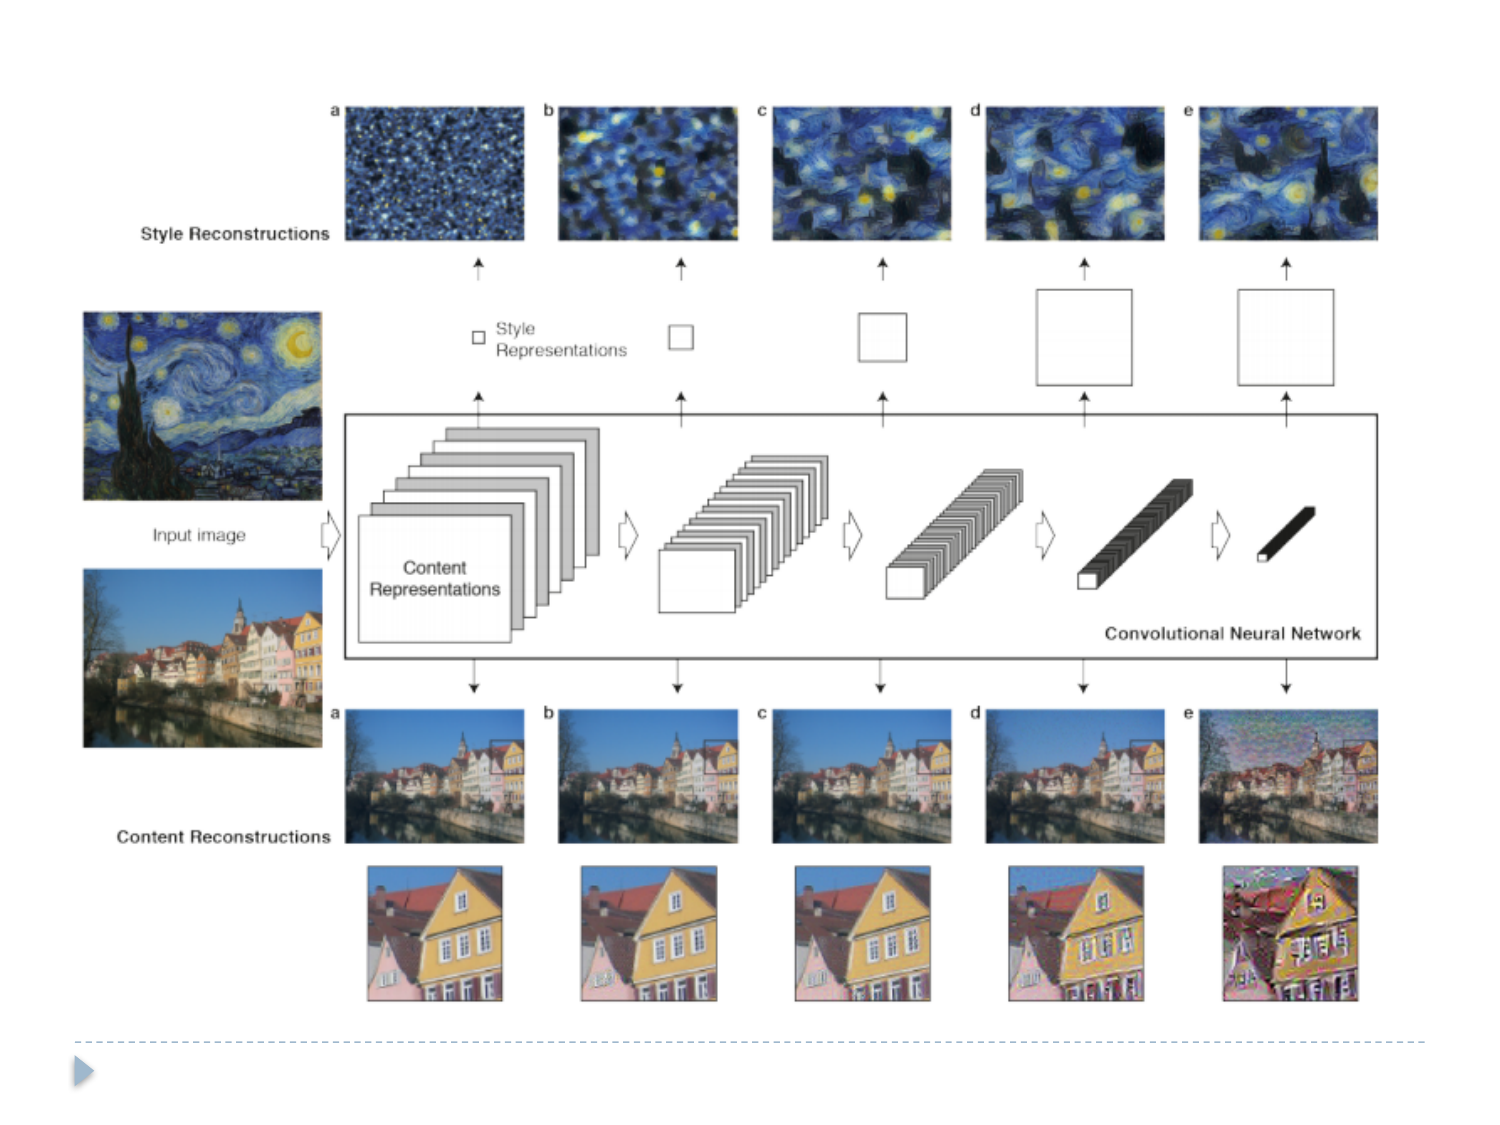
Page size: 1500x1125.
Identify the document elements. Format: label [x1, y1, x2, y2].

picture [64, 54, 1407, 1017]
